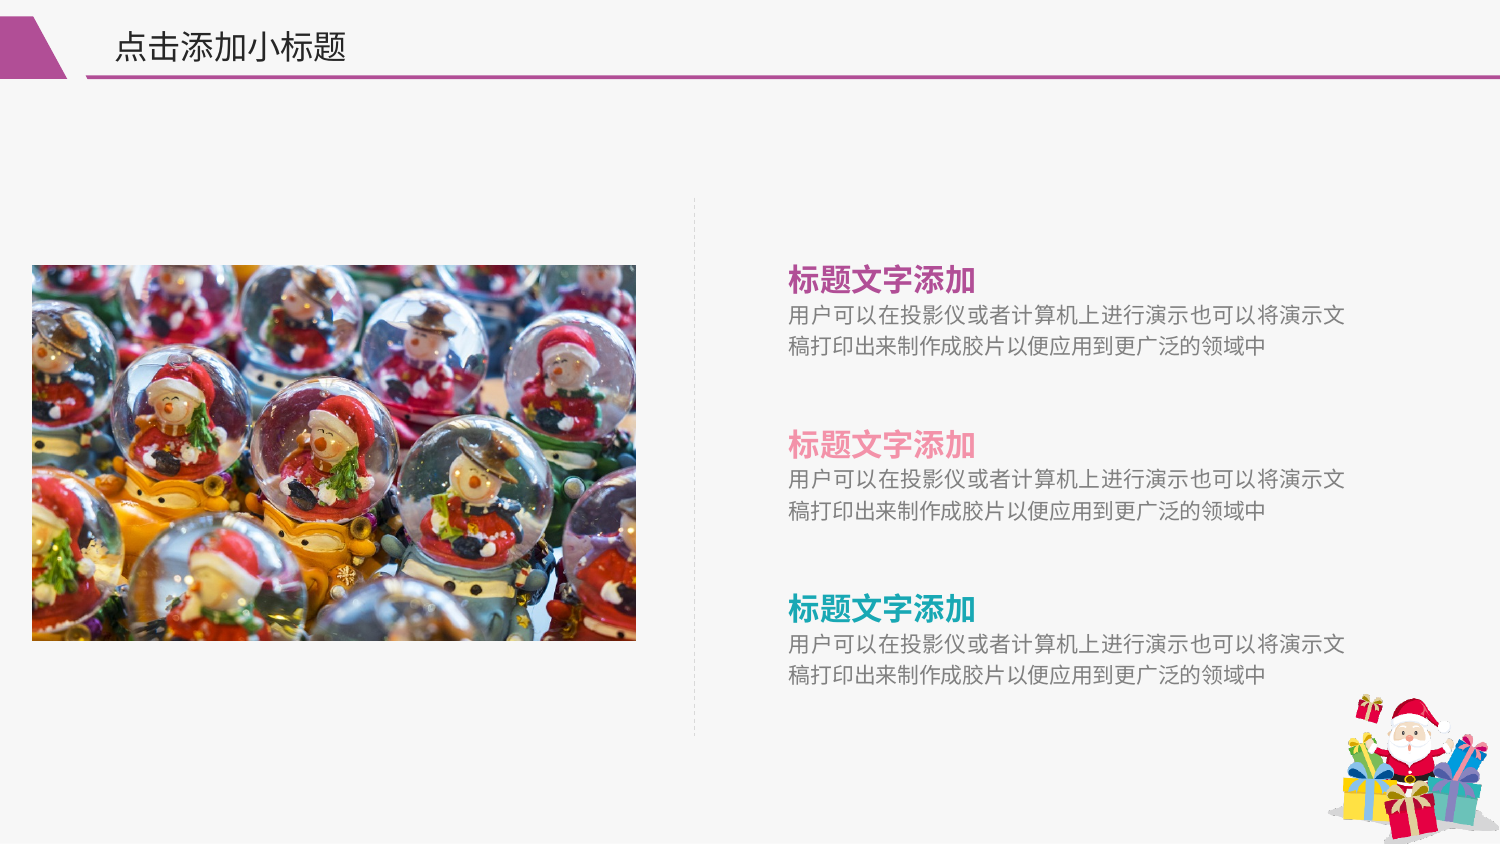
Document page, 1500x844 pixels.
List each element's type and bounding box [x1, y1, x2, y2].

picture [32, 265, 636, 642]
text_box [774, 245, 1362, 368]
text_box [774, 574, 1362, 697]
text_box [0, 0, 1500, 844]
text_box [774, 409, 1362, 533]
